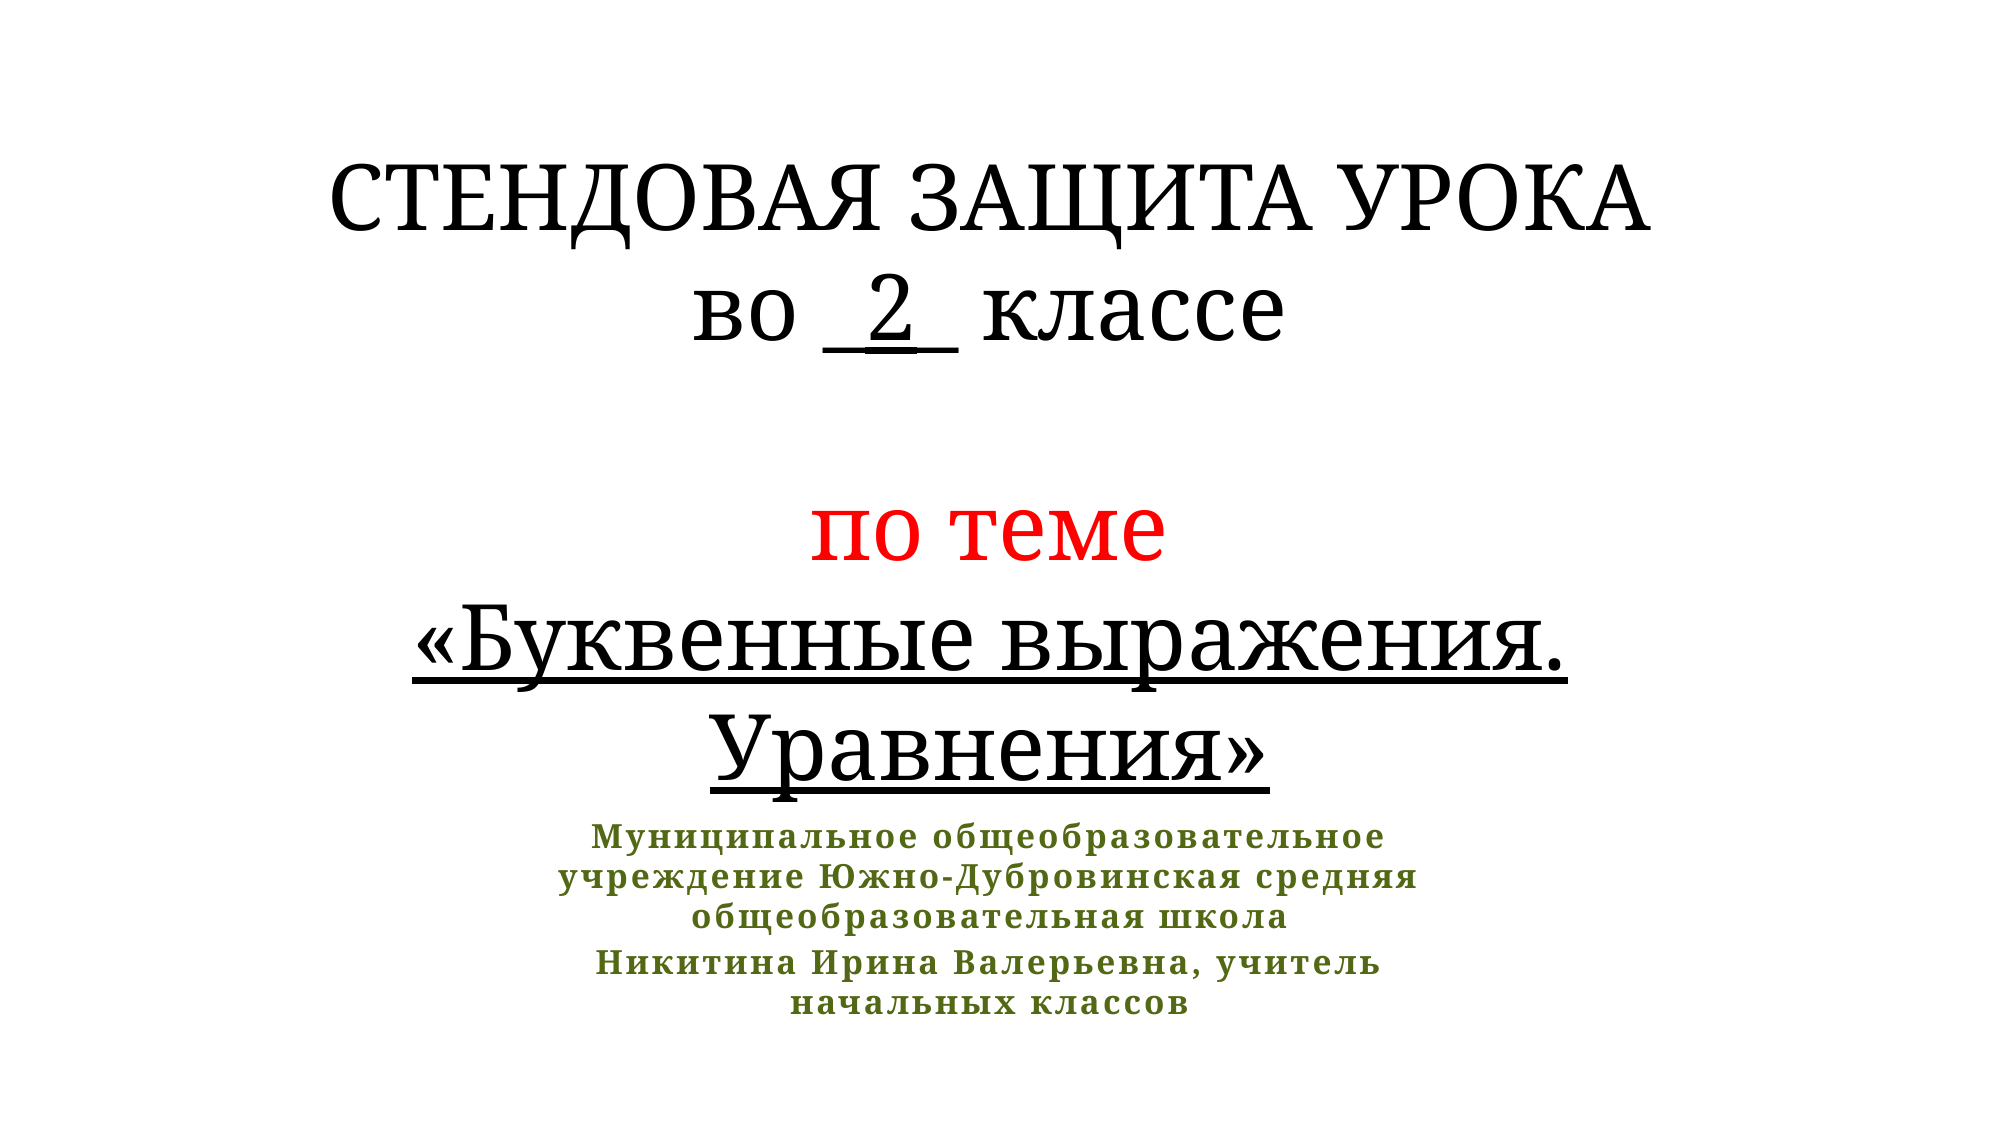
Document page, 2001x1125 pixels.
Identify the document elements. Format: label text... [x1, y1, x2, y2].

text_box СТЕНДОВАЯ ЗАЩИТА УРОКА во _2_ классе по теме «Буквенные выражения. Уравнения» [269, 131, 1710, 806]
text_box Муниципальное общеобразовательное учреждение Южно-Дубровинская средняя общеобразовательная школа Никитина Ирина Валерьевна, учитель начальных классов [489, 807, 1490, 1029]
